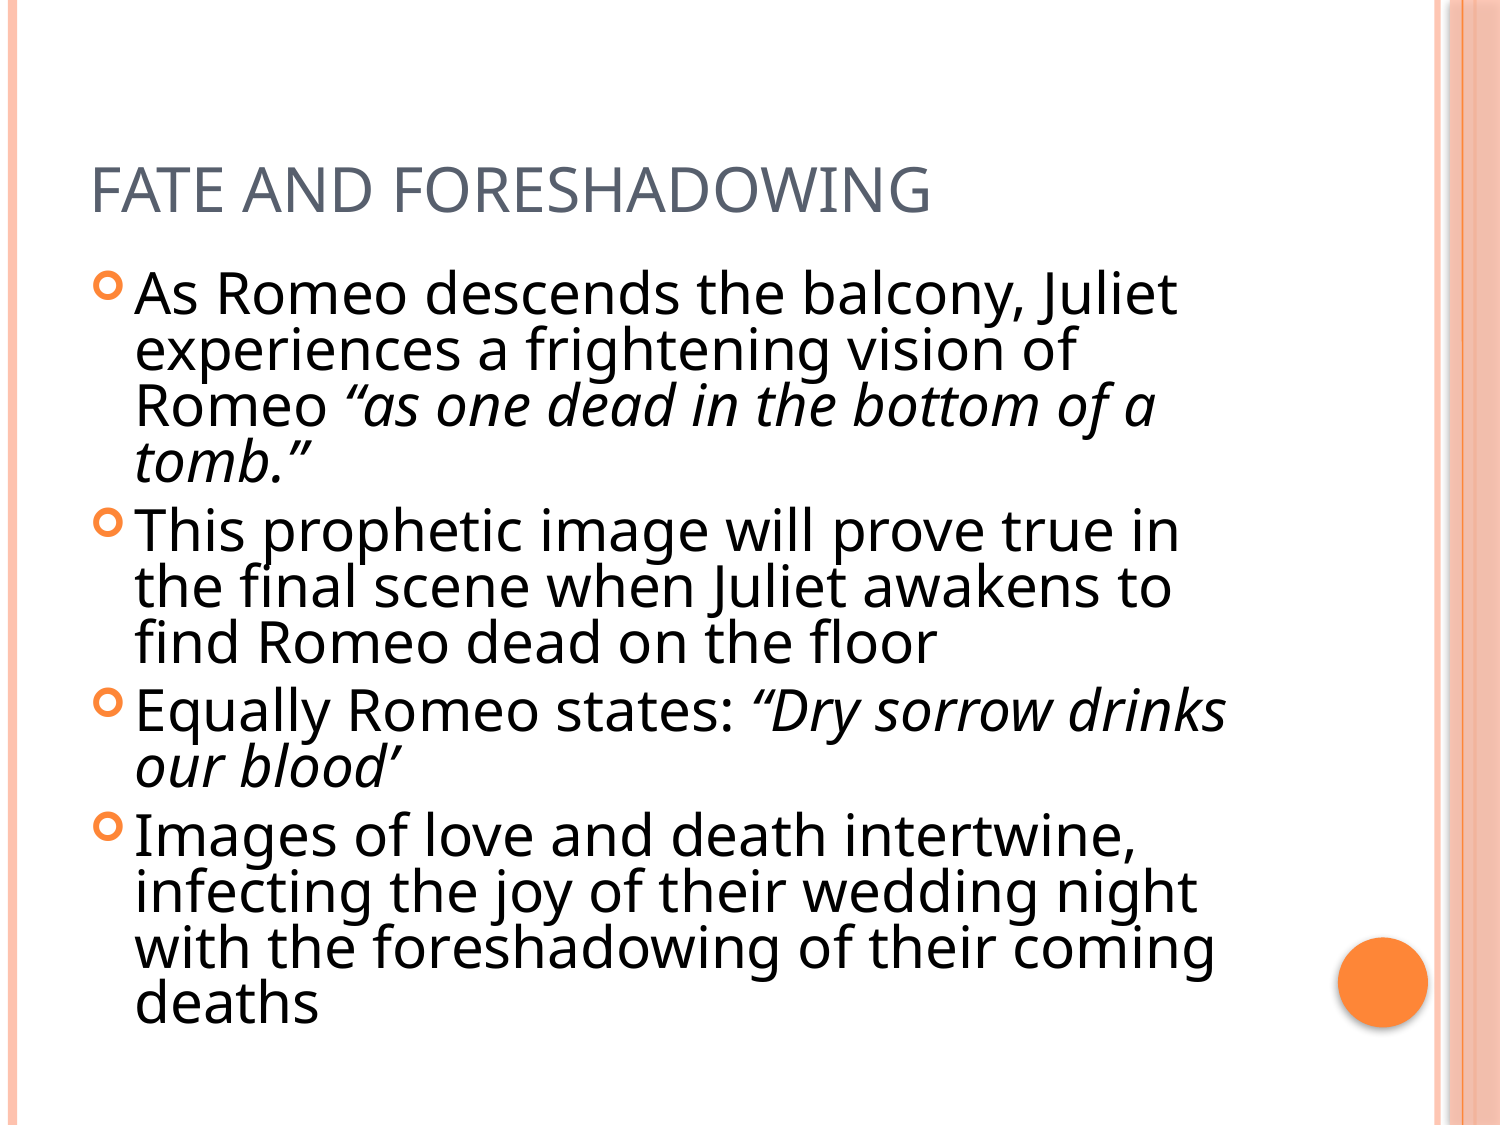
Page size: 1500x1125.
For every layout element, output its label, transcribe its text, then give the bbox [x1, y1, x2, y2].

title Fate and Foreshadowing [75, 45, 1300, 233]
list As Romeo descends the balcony, Juliet experiences a frightening vision of Romeo “as one dead in the bottom of a tomb.” This prophetic image will prove true in the final scene when Juliet awakens to find Romeo dead on the floor Equally Romeo states: “Dry sorrow drinks our blood’ Images of love and death intertwine, infecting the joy of their wedding night with the foreshadowing of their coming deaths [75, 262, 1300, 1062]
